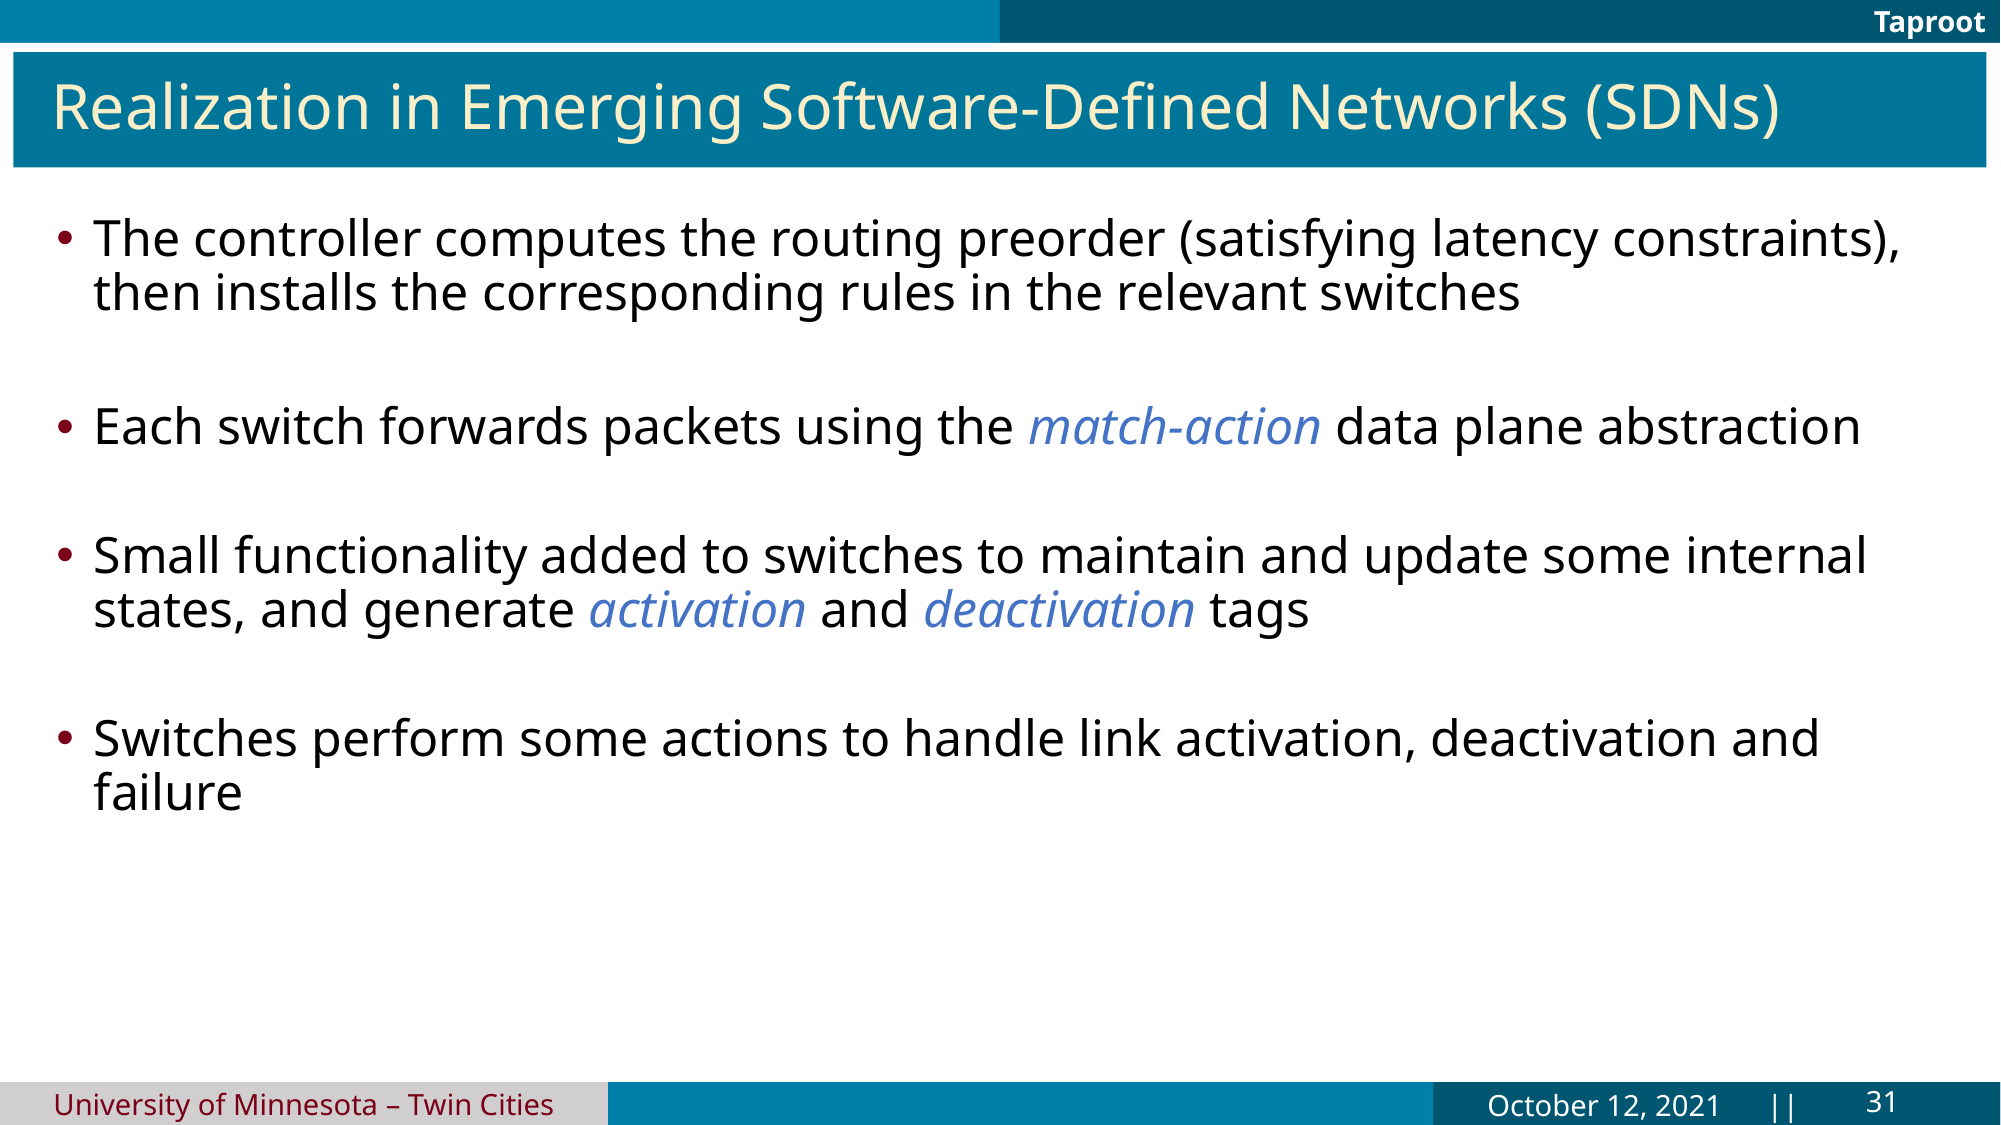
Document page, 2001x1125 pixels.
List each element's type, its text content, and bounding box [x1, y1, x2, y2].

title Realization in Emerging Software-Defined Networks (SDNs) [13, 52, 1987, 168]
list The controller computes the routing preorder (satisfying latency constraints), then installs the corresponding rules in the relevant switches Each switch forwards packets using the match-action data plane abstraction Small functionality added to switches to maintain and update some internal states, and generate activation and deactivation tags Switches perform some actions to handle link activation, deactivation and failure [41, 205, 1936, 1005]
